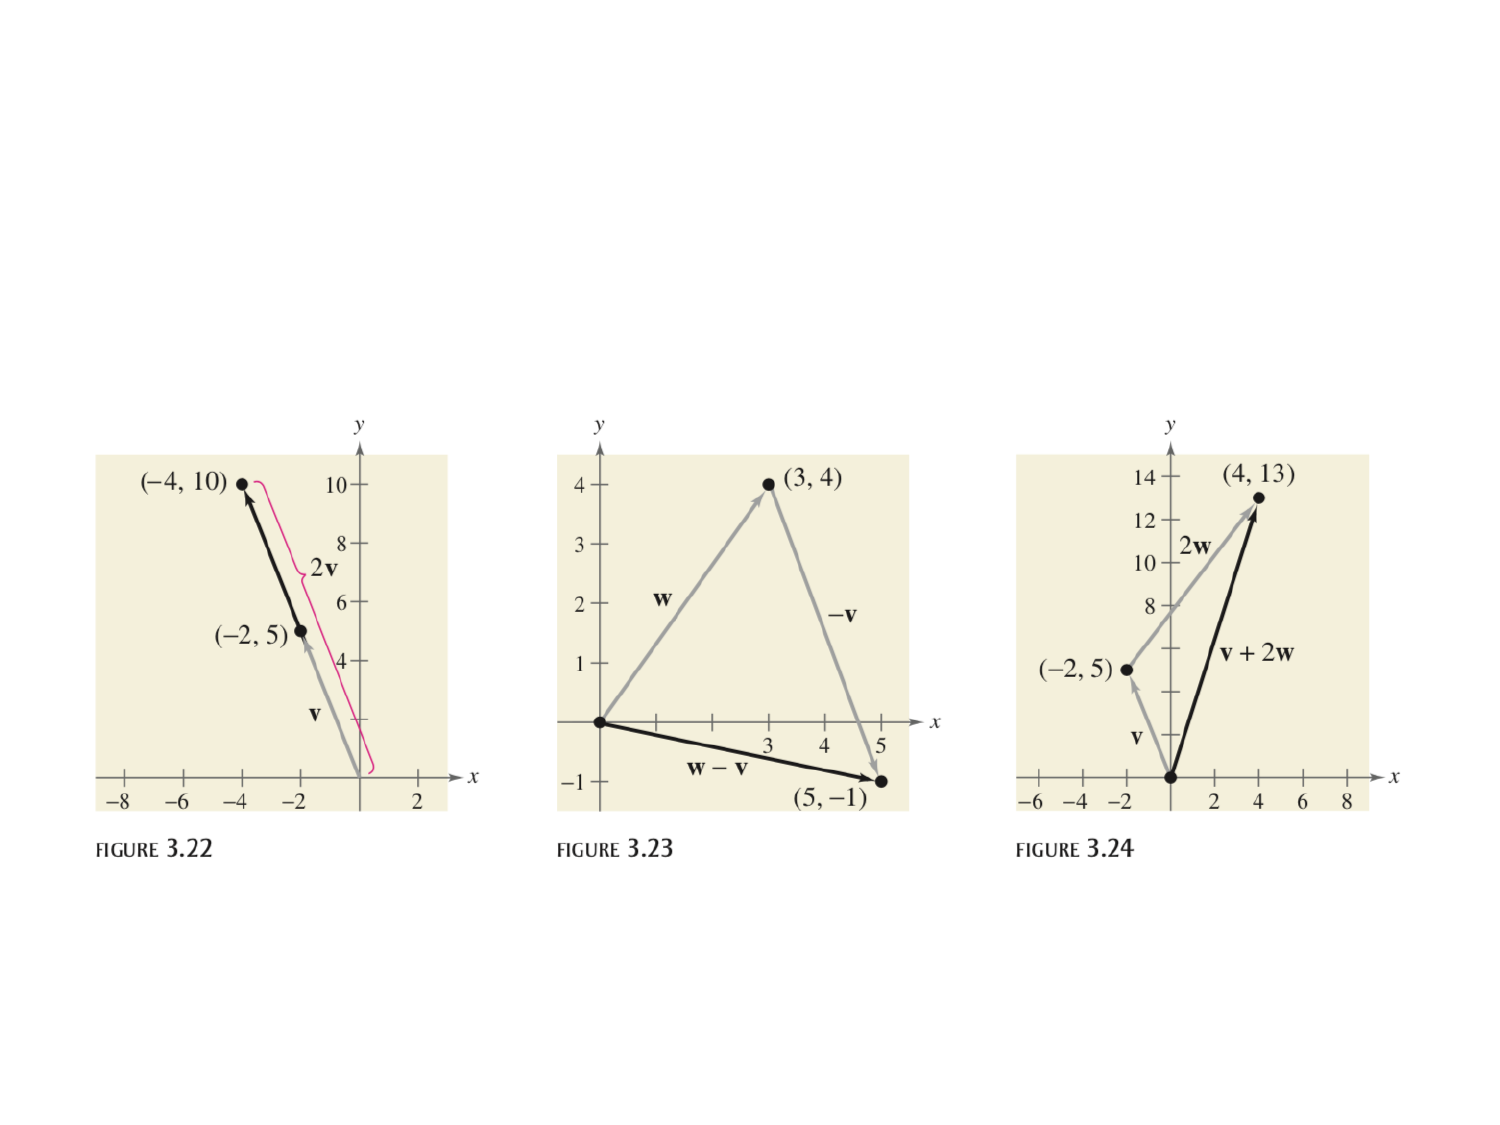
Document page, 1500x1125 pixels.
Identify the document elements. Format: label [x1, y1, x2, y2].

list [74, 262, 1426, 1006]
